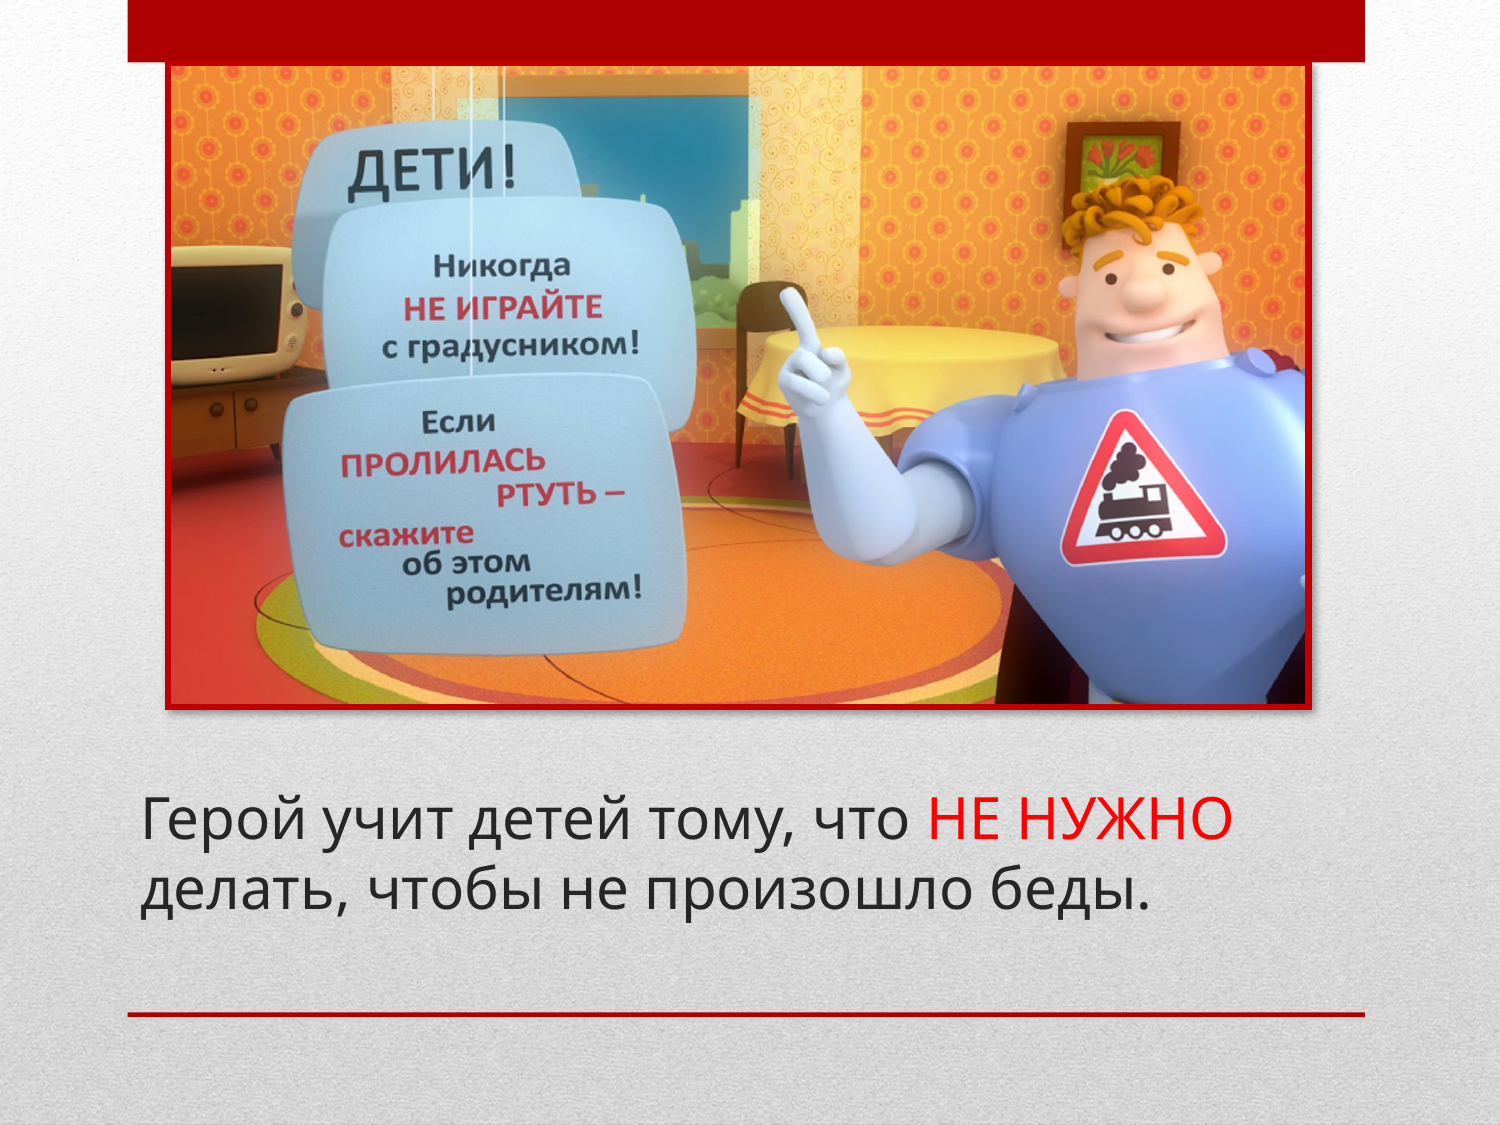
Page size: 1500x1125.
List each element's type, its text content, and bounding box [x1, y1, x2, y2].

title Герой учит детей тому, что НЕ НУЖНО делать, чтобы не произошло беды. [125, 750, 1412, 929]
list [170, 65, 1307, 705]
